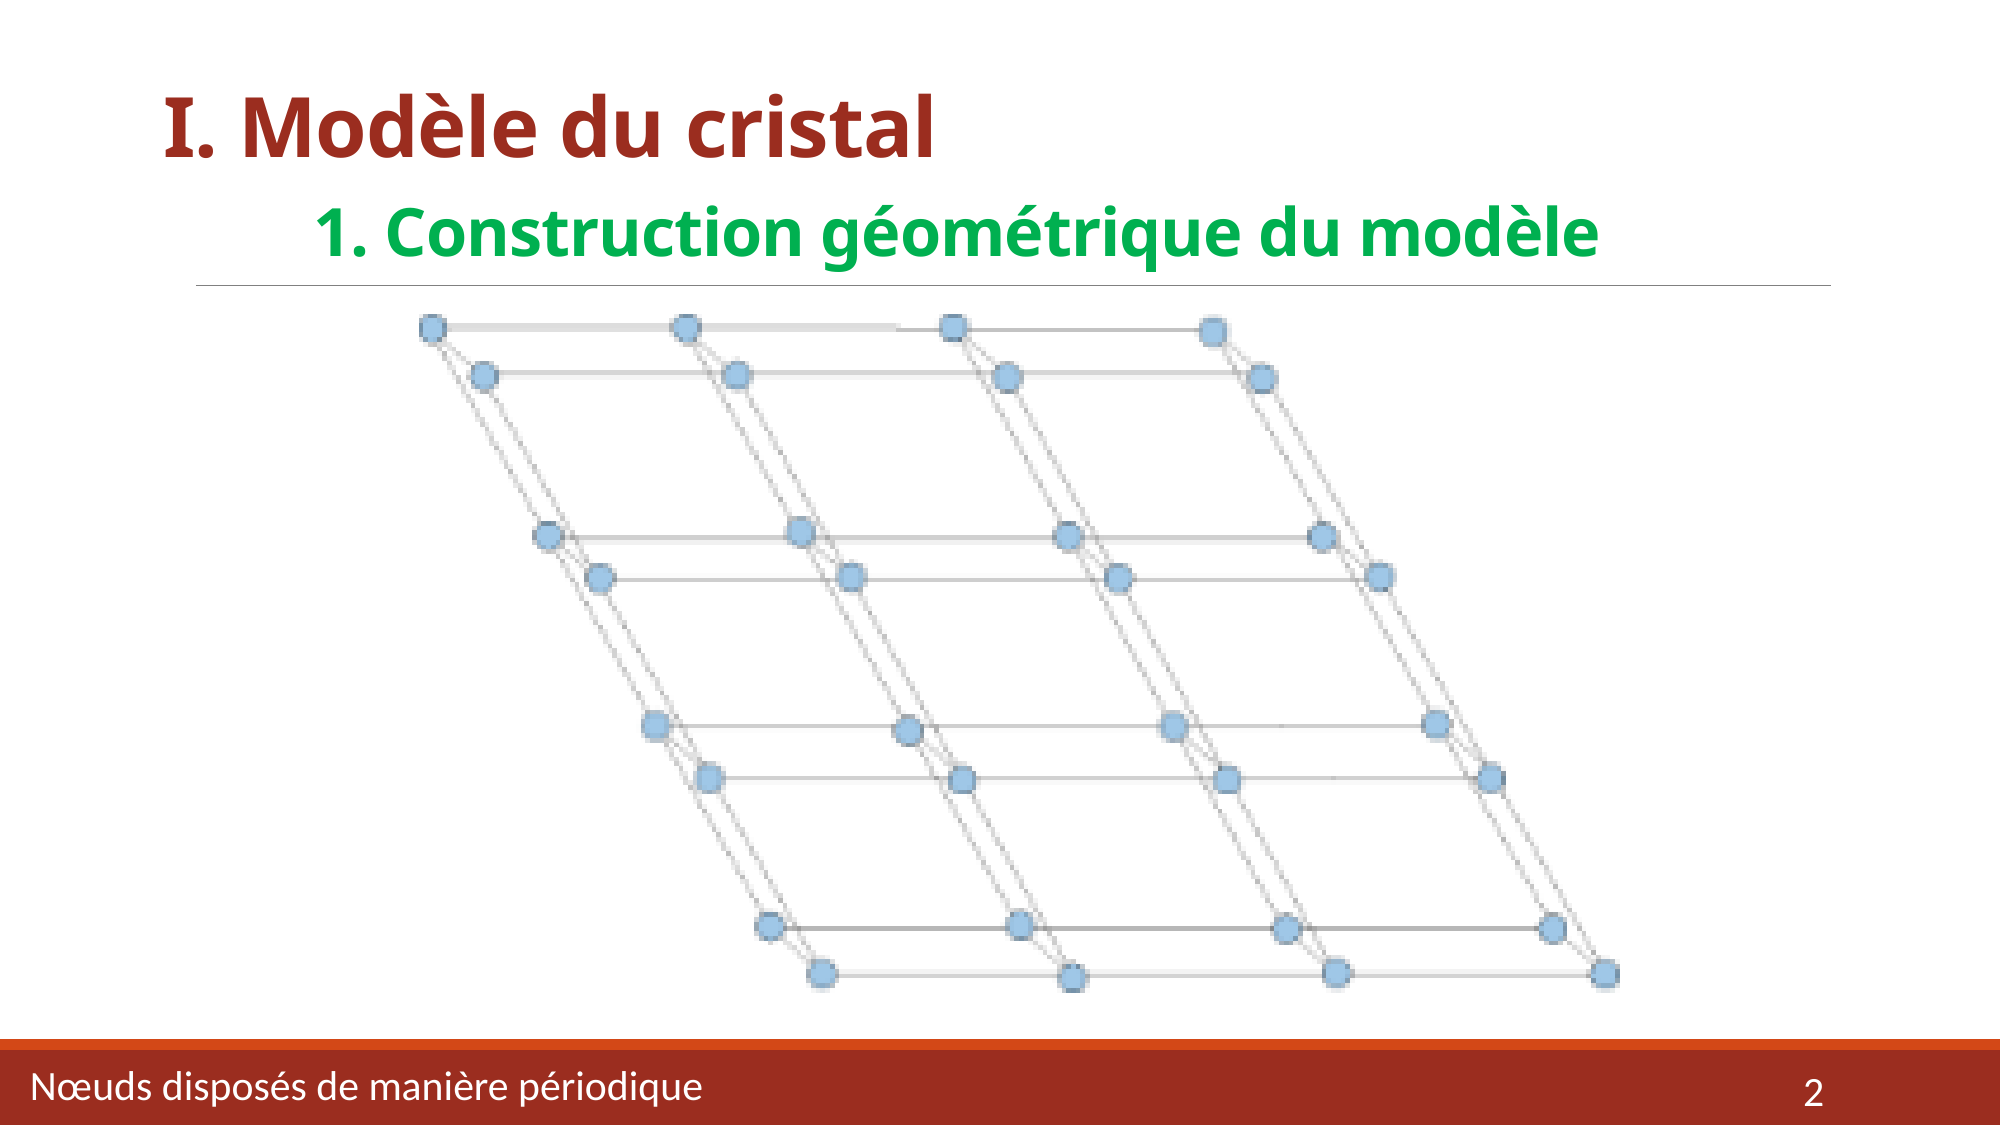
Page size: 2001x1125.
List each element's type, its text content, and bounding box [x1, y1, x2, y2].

picture [418, 313, 1621, 993]
text_box Nœuds disposés de manière périodique [0, 1056, 2000, 1125]
title I. Modèle du cristal 1. Construction géométrique du modèle [148, 46, 1891, 284]
